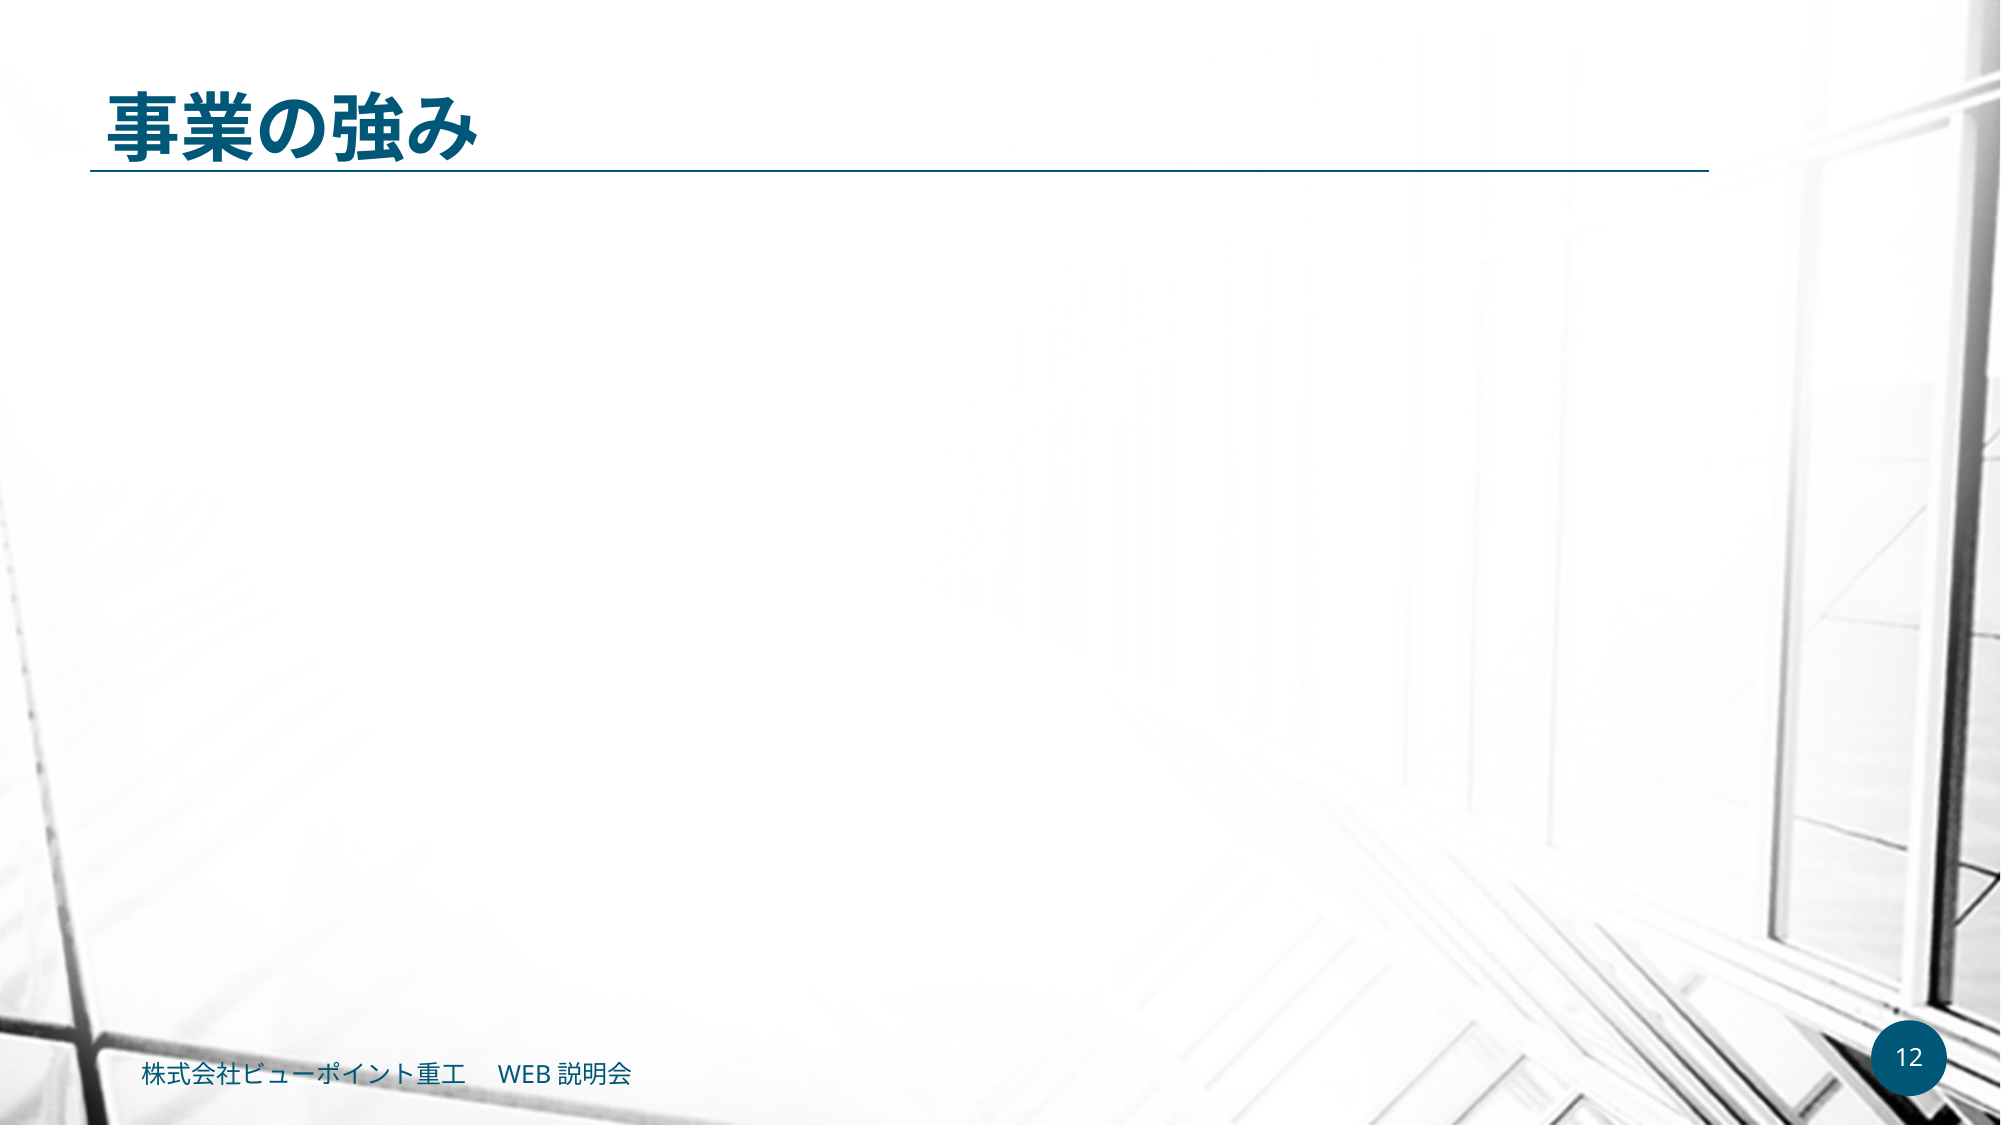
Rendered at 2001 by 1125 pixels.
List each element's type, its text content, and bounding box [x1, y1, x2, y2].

title 事業の強み [90, 90, 1709, 178]
picture [0, 0, 2001, 1125]
